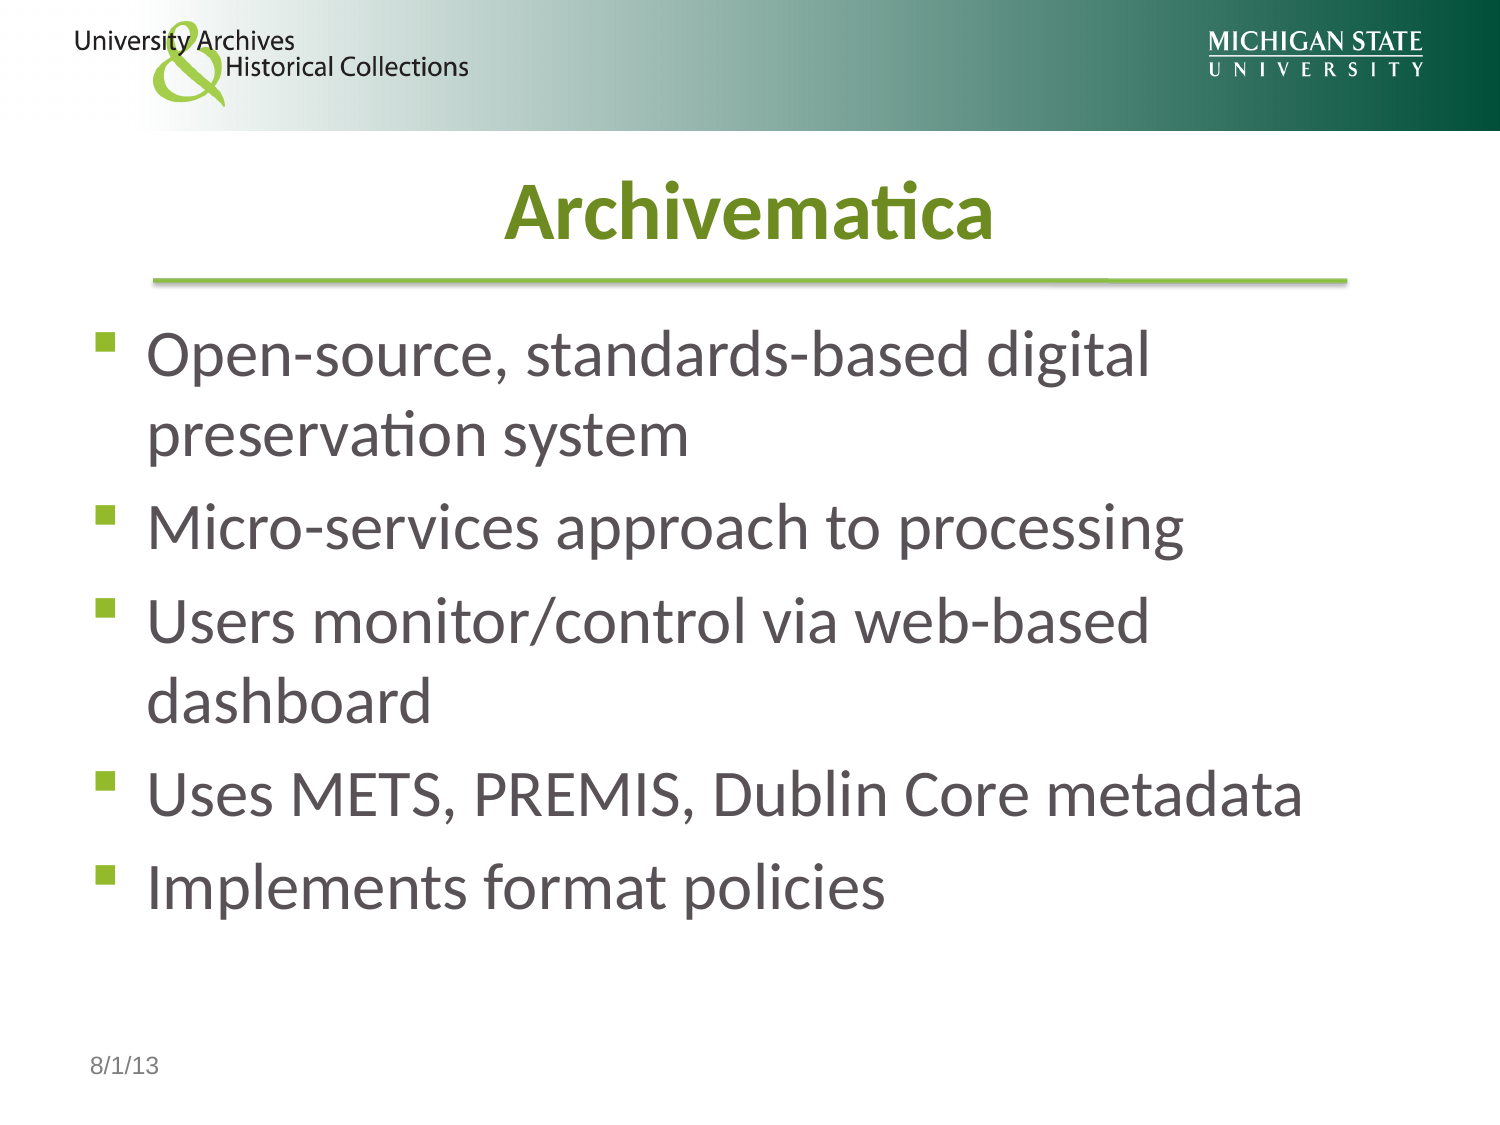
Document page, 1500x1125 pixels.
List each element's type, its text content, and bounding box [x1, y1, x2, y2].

list Open-source, standards-based digital preservation system Micro-services approach to processing Users monitor/control via web-based dashboard Uses METS, PREMIS, Dublin Core metadata Implements format policies [75, 302, 1425, 1040]
picture [0, 0, 1500, 131]
title Archivematica [75, 134, 1425, 302]
